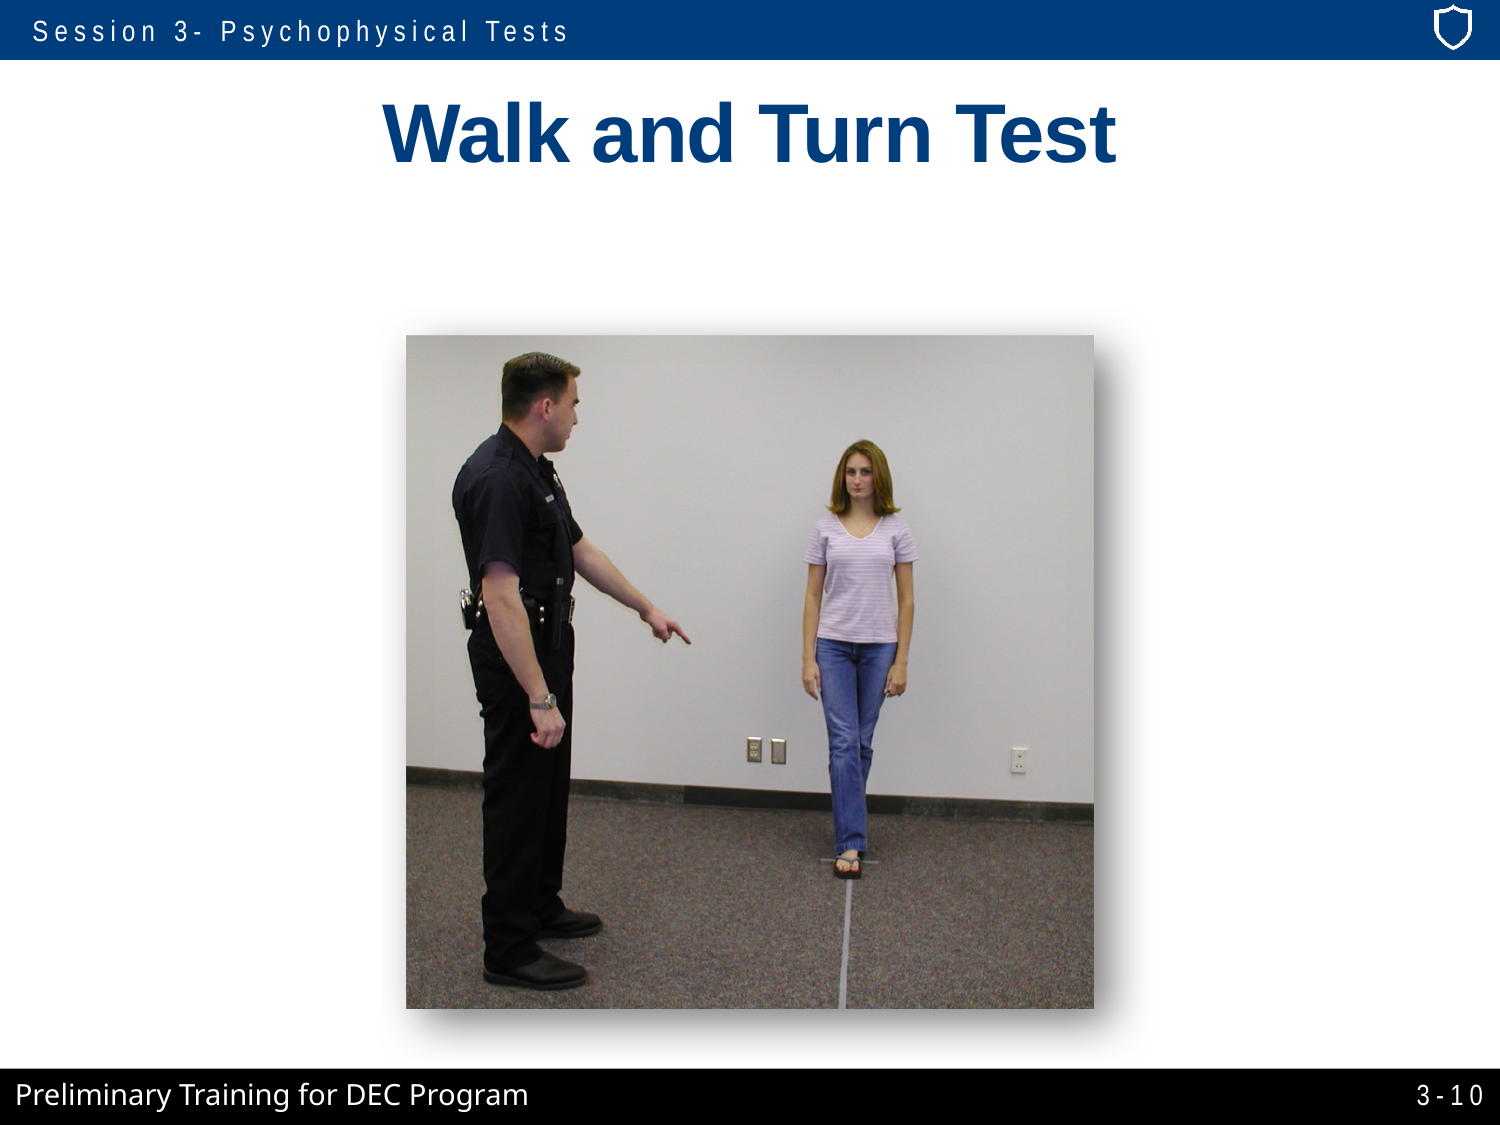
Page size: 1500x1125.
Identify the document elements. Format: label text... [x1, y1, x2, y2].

picture [405, 335, 1095, 1009]
picture [1434, 4, 1472, 50]
text_box Walk and Turn Test [50, 87, 1450, 213]
slide_number 3-10 [1218, 1063, 1499, 1124]
